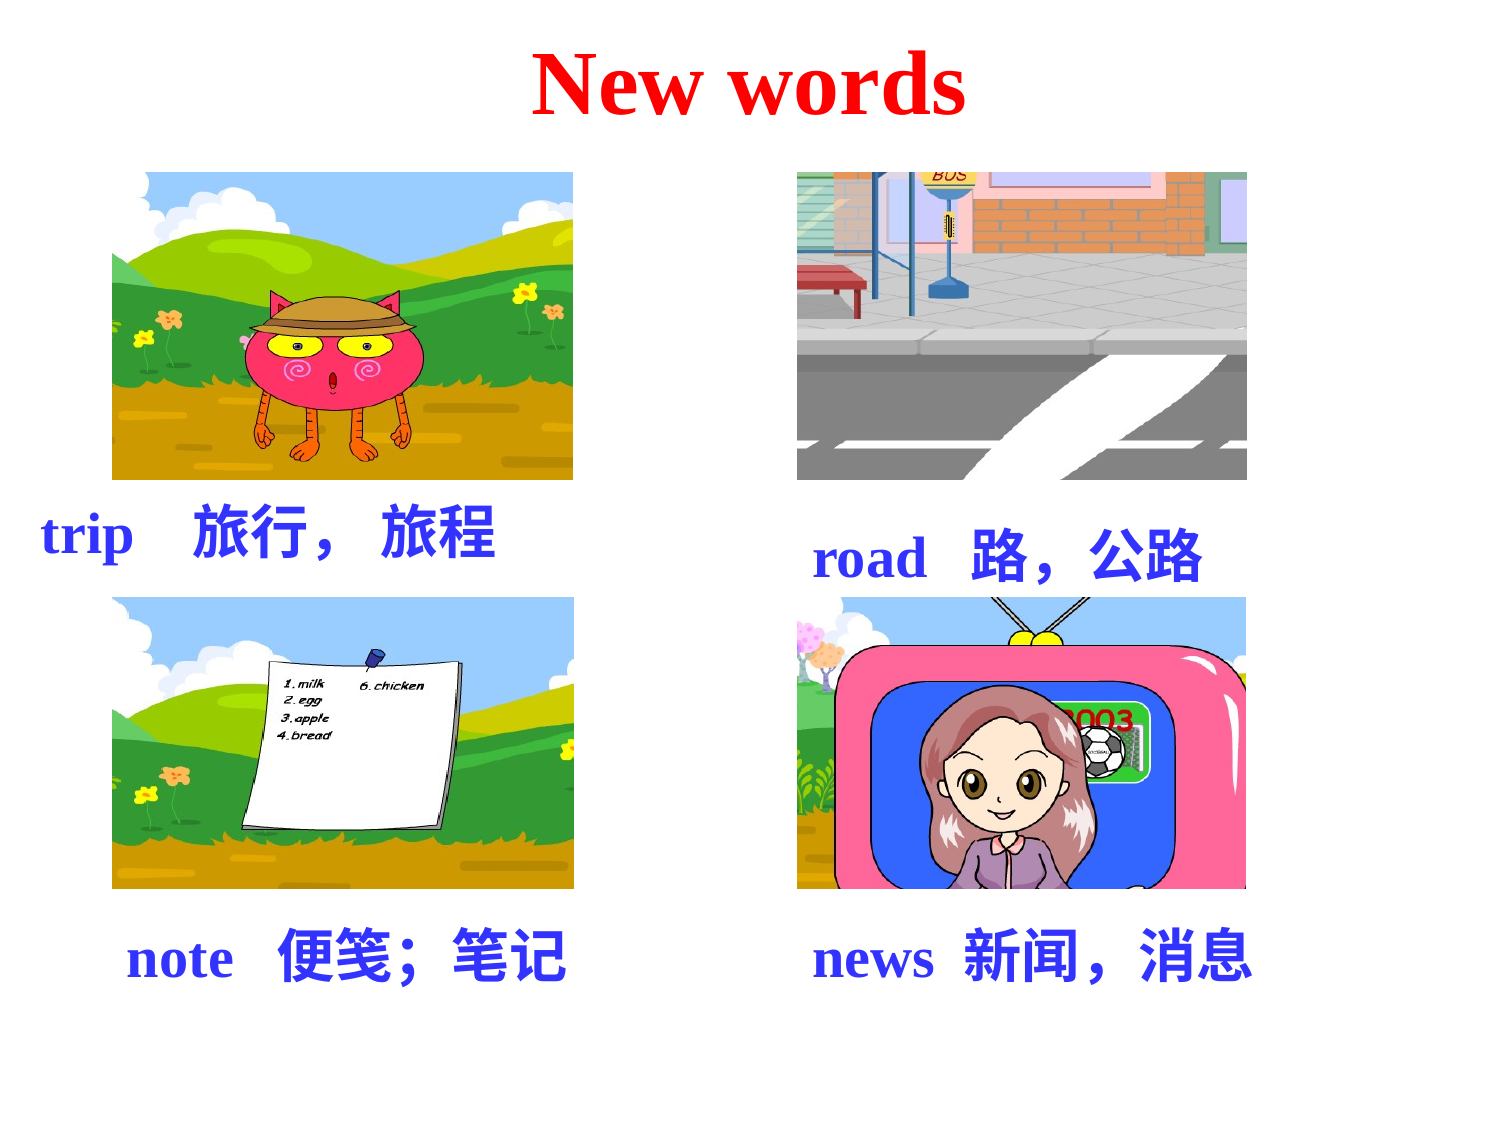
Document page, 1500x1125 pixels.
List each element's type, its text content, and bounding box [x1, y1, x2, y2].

text_box New words [517, 15, 983, 141]
text_box trip 旅行， 旅程 [26, 479, 734, 575]
text_box news 新闻，消息 [797, 902, 1462, 998]
picture [797, 597, 1247, 889]
text_box note 便笺；笔记 [112, 902, 797, 998]
text_box road 路，公路 [797, 503, 1223, 597]
picture [797, 172, 1247, 481]
picture [111, 597, 574, 889]
picture [111, 172, 574, 481]
